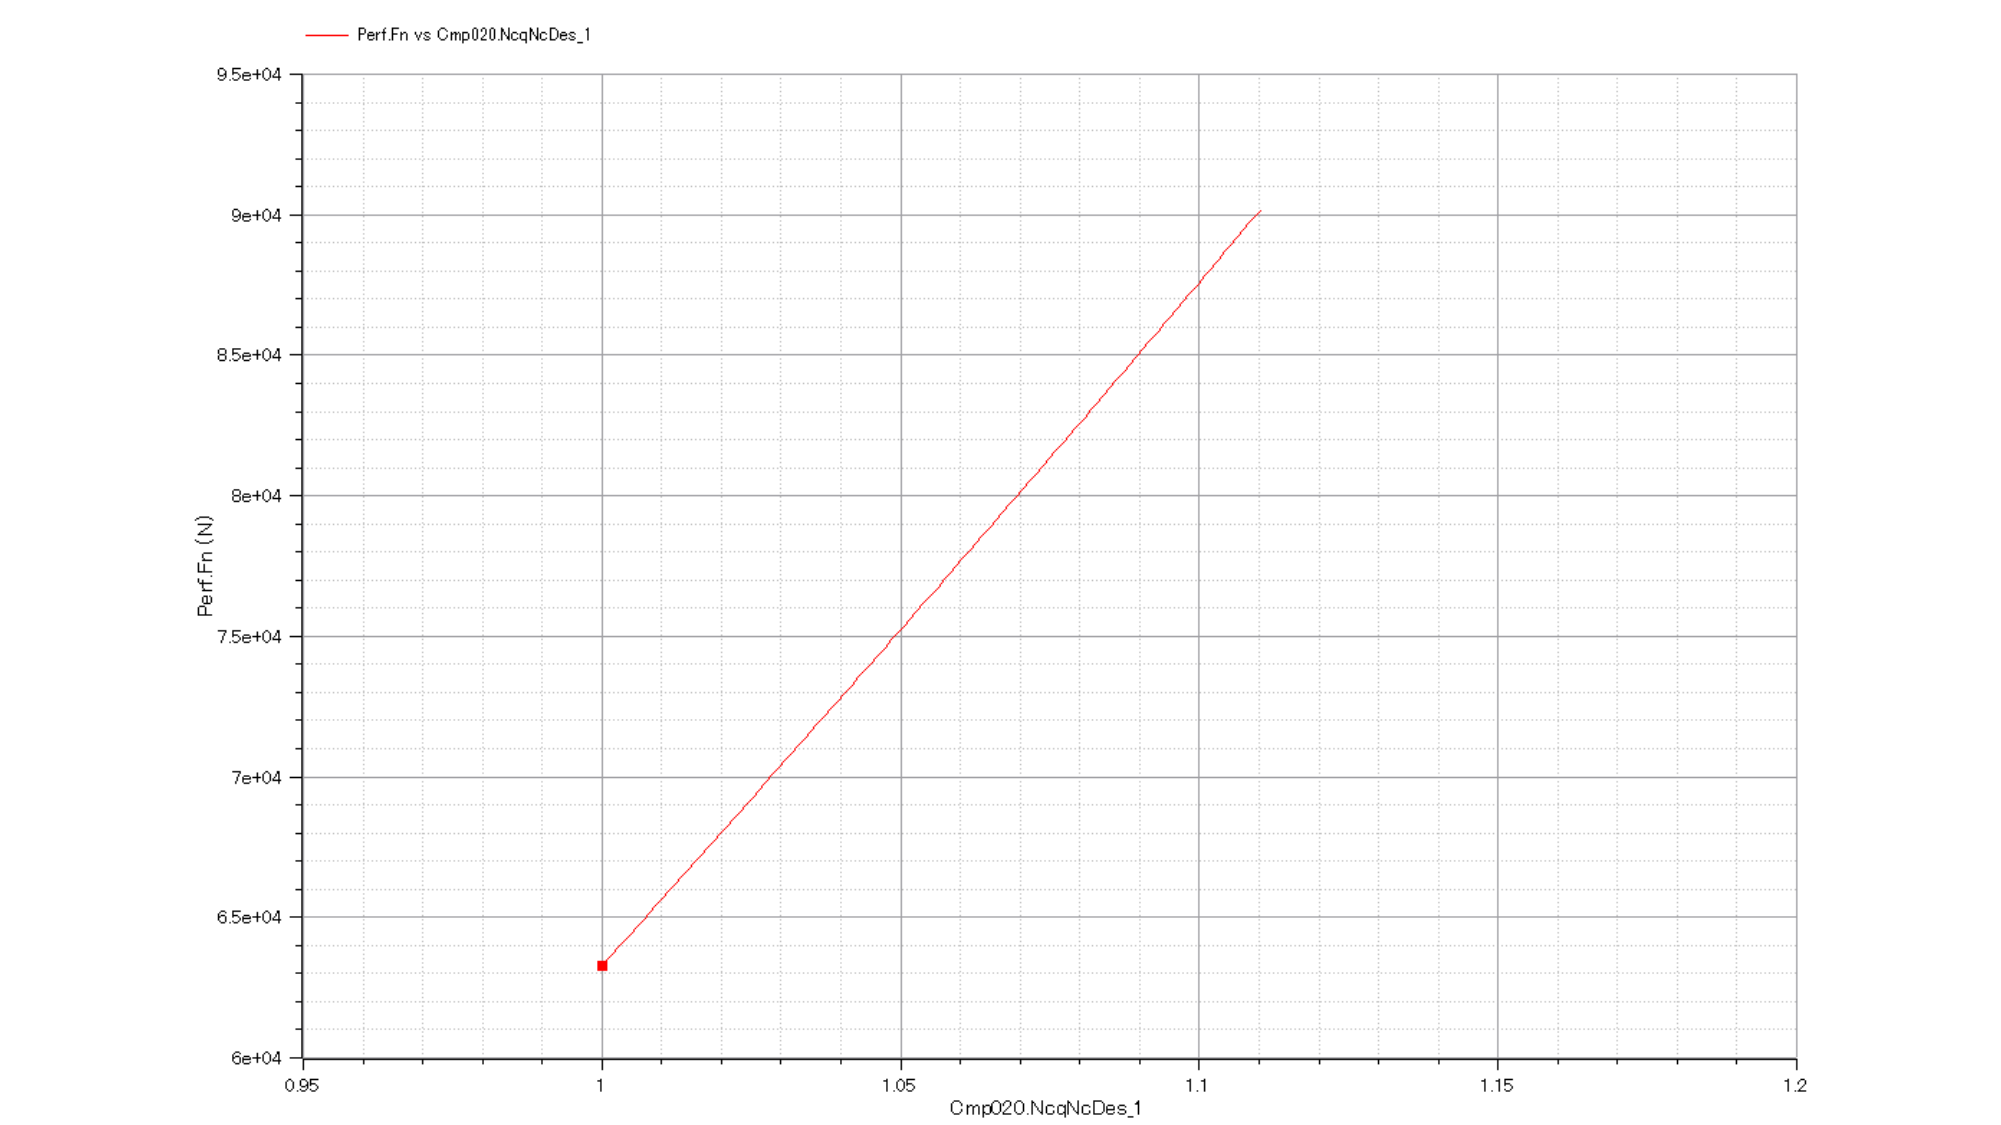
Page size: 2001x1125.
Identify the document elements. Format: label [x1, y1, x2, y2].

picture [185, 0, 1815, 1125]
